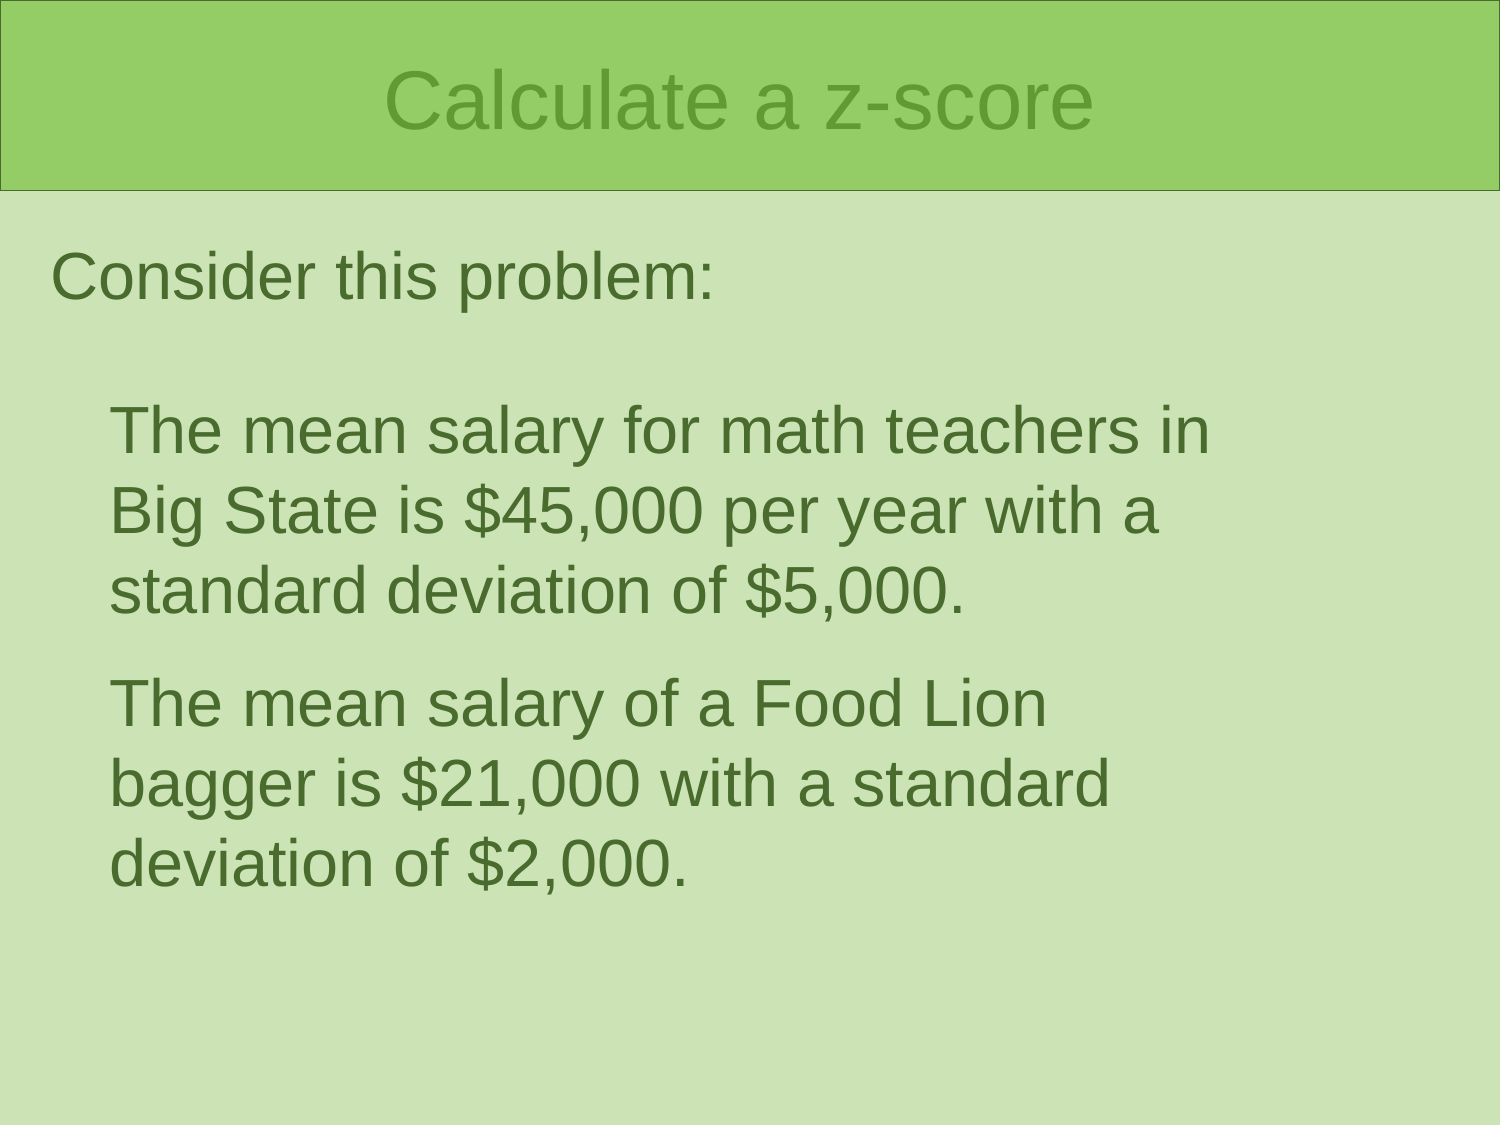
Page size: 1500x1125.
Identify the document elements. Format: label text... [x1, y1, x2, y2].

text_box The mean salary for math teachers in Big State is $45,000 per year with a standard deviation of $5,000. The mean salary of a Food Lion bagger is $21,000 with a standard deviation of $2,000. [94, 379, 1247, 908]
title Calculate a z-score [74, 30, 1406, 162]
text_box Consider this problem: [35, 225, 810, 321]
